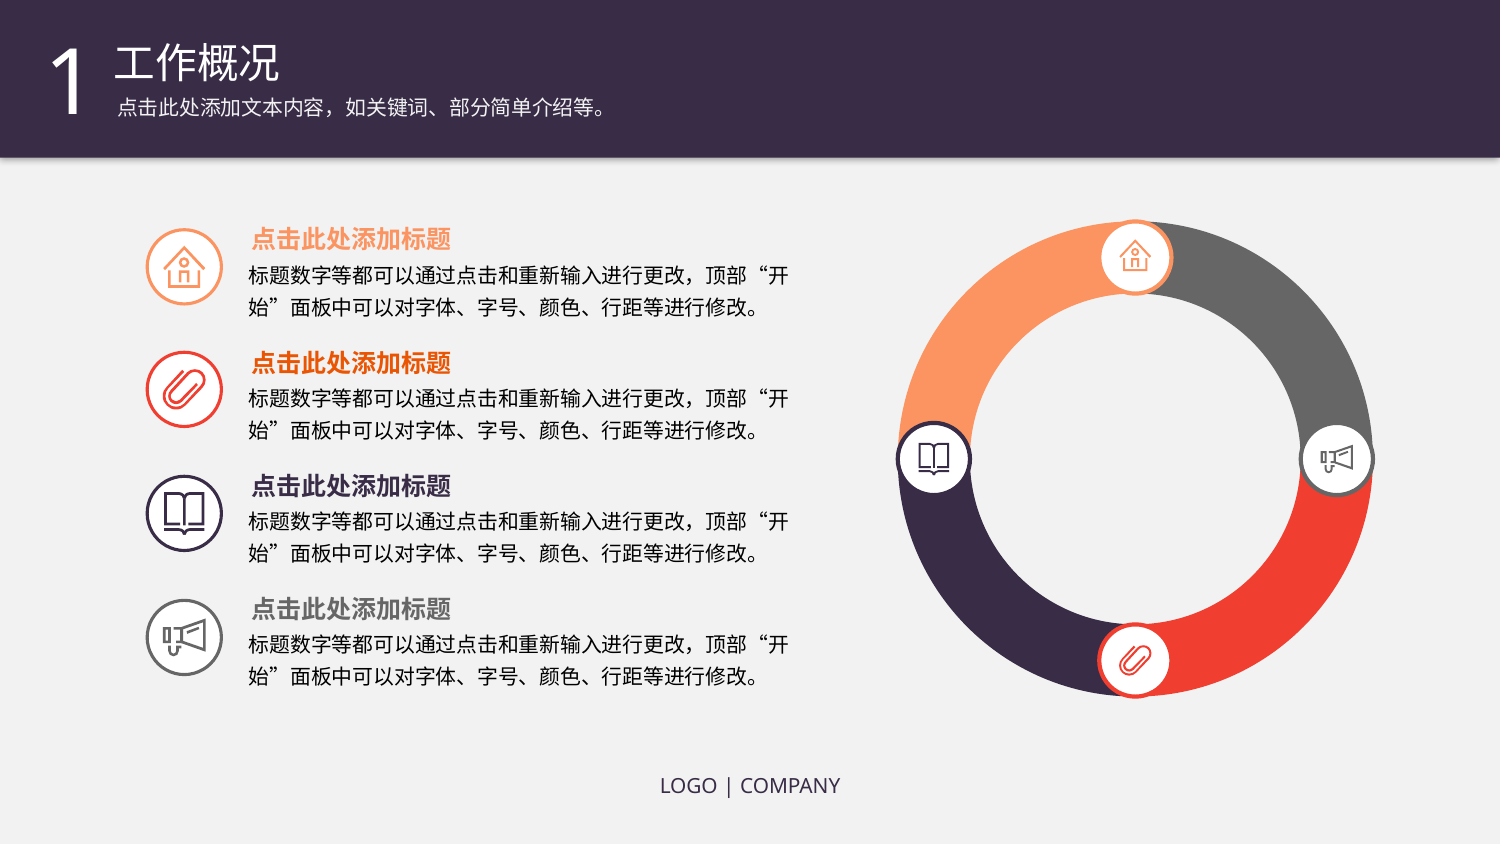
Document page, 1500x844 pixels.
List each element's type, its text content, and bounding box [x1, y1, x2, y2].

text_box [1143, 465, 1375, 699]
text_box 标题数字等都可以通过点击和重新输入进行更改，顶部“开始”面板中可以对字体、字号、颜色、行距等进行修改。 [234, 247, 806, 328]
text_box [1097, 219, 1174, 296]
text_box 点击此处添加标题 [236, 462, 467, 508]
text_box [895, 219, 1128, 457]
text_box [1143, 219, 1375, 453]
text_box [1119, 645, 1152, 676]
text_box 标题数字等都可以通过点击和重新输入进行更改，顶部“开始”面板中可以对字体、字号、颜色、行距等进行修改。 [234, 617, 806, 697]
text_box [895, 461, 1128, 699]
text_box LOGO | COMPANY [644, 765, 856, 806]
text_box [145, 350, 224, 429]
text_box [29, 15, 648, 143]
text_box 点击此处添加标题 [236, 339, 467, 385]
text_box 点击此处添加标题 [236, 586, 467, 631]
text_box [162, 245, 206, 289]
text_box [162, 618, 206, 657]
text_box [1320, 444, 1354, 474]
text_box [1119, 239, 1152, 272]
text_box 标题数字等都可以通过点击和重新输入进行更改，顶部“开始”面板中可以对字体、字号、颜色、行距等进行修改。 [234, 493, 806, 574]
text_box [0, 0, 1500, 158]
text_box [1298, 420, 1376, 498]
text_box [145, 474, 224, 553]
text_box [895, 420, 973, 498]
text_box [145, 227, 224, 307]
text_box 标题数字等都可以通过点击和重新输入进行更改，顶部“开始”面板中可以对字体、字号、颜色、行距等进行修改。 [234, 370, 806, 451]
text_box [145, 598, 224, 677]
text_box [163, 491, 205, 535]
text_box [1097, 622, 1174, 699]
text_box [918, 442, 950, 476]
text_box [162, 369, 206, 410]
text_box 点击此处添加标题 [236, 216, 467, 262]
